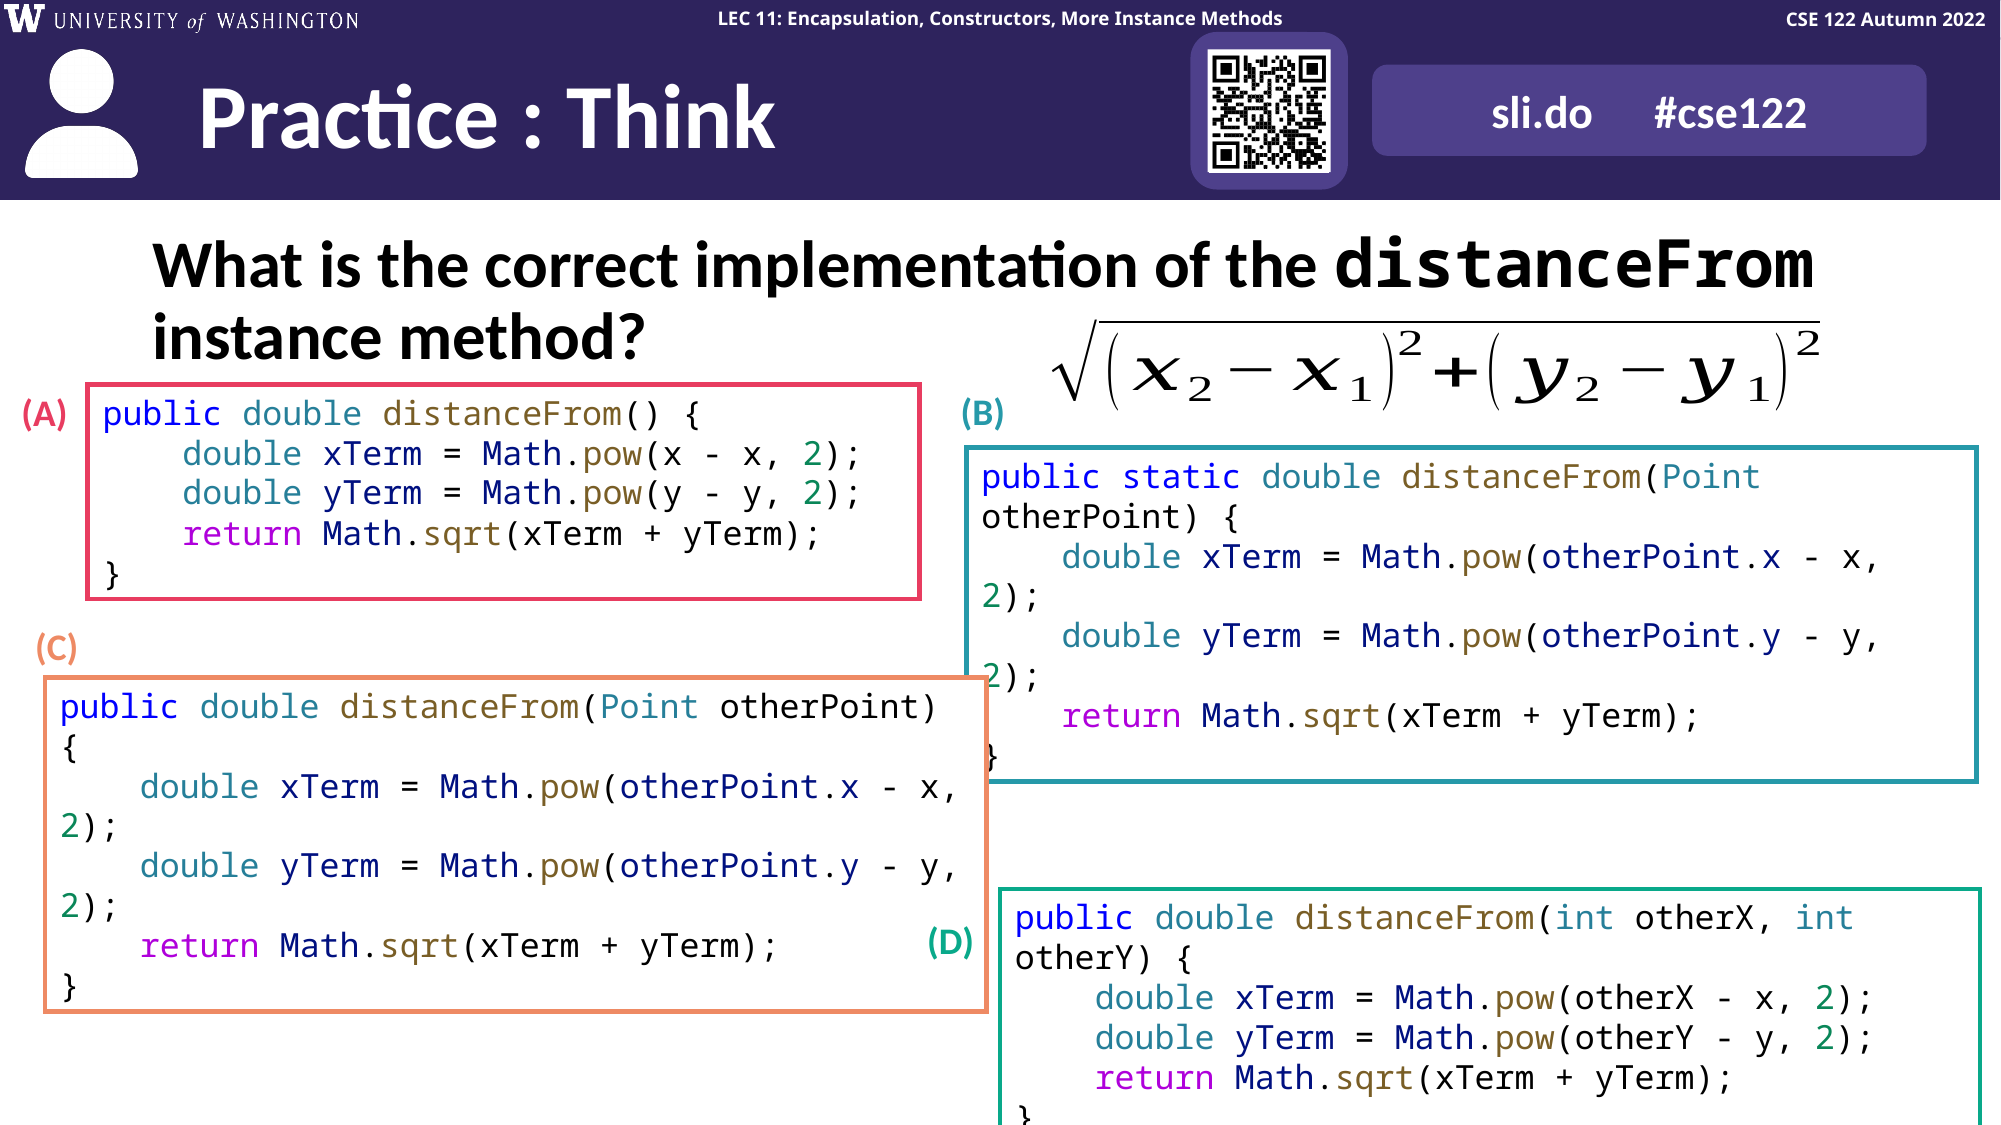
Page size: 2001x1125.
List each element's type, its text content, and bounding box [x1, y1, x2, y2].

picture [25, 49, 138, 178]
text_box public static double distanceFrom(Point otherPoint) { double xTerm = Math.pow(otherPoint.x - x, 2); double yTerm = Math.pow(otherPoint.y - y, 2); return Math.sqrt(xTerm + yTerm); } [966, 446, 1977, 783]
text_box public double distanceFrom(int otherX, int otherY) { double xTerm = Math.pow(otherX - x, 2); double yTerm = Math.pow(otherY - y, 2); return Math.sqrt(xTerm + yTerm); } [999, 888, 1981, 1125]
title What is the correct implementation of the distanceFrom instance method? [137, 239, 1863, 365]
text_box (D) [912, 909, 994, 970]
text_box (A) [6, 382, 88, 442]
text_box public double distanceFrom(Point otherPoint) { double xTerm = Math.pow(otherPoint.x - x, 2); double yTerm = Math.pow(otherPoint.y - y, 2); return Math.sqrt(xTerm + yTerm); } [44, 677, 987, 1013]
text_box (B) [945, 380, 1027, 441]
picture [4, 4, 358, 33]
text_box public double distanceFrom() { double xTerm = Math.pow(x - x, 2); double yTerm = Math.pow(y - y, 2); return Math.sqrt(xTerm + yTerm); } [87, 384, 921, 600]
text_box (C) [20, 615, 102, 675]
picture [1209, 52, 1329, 173]
